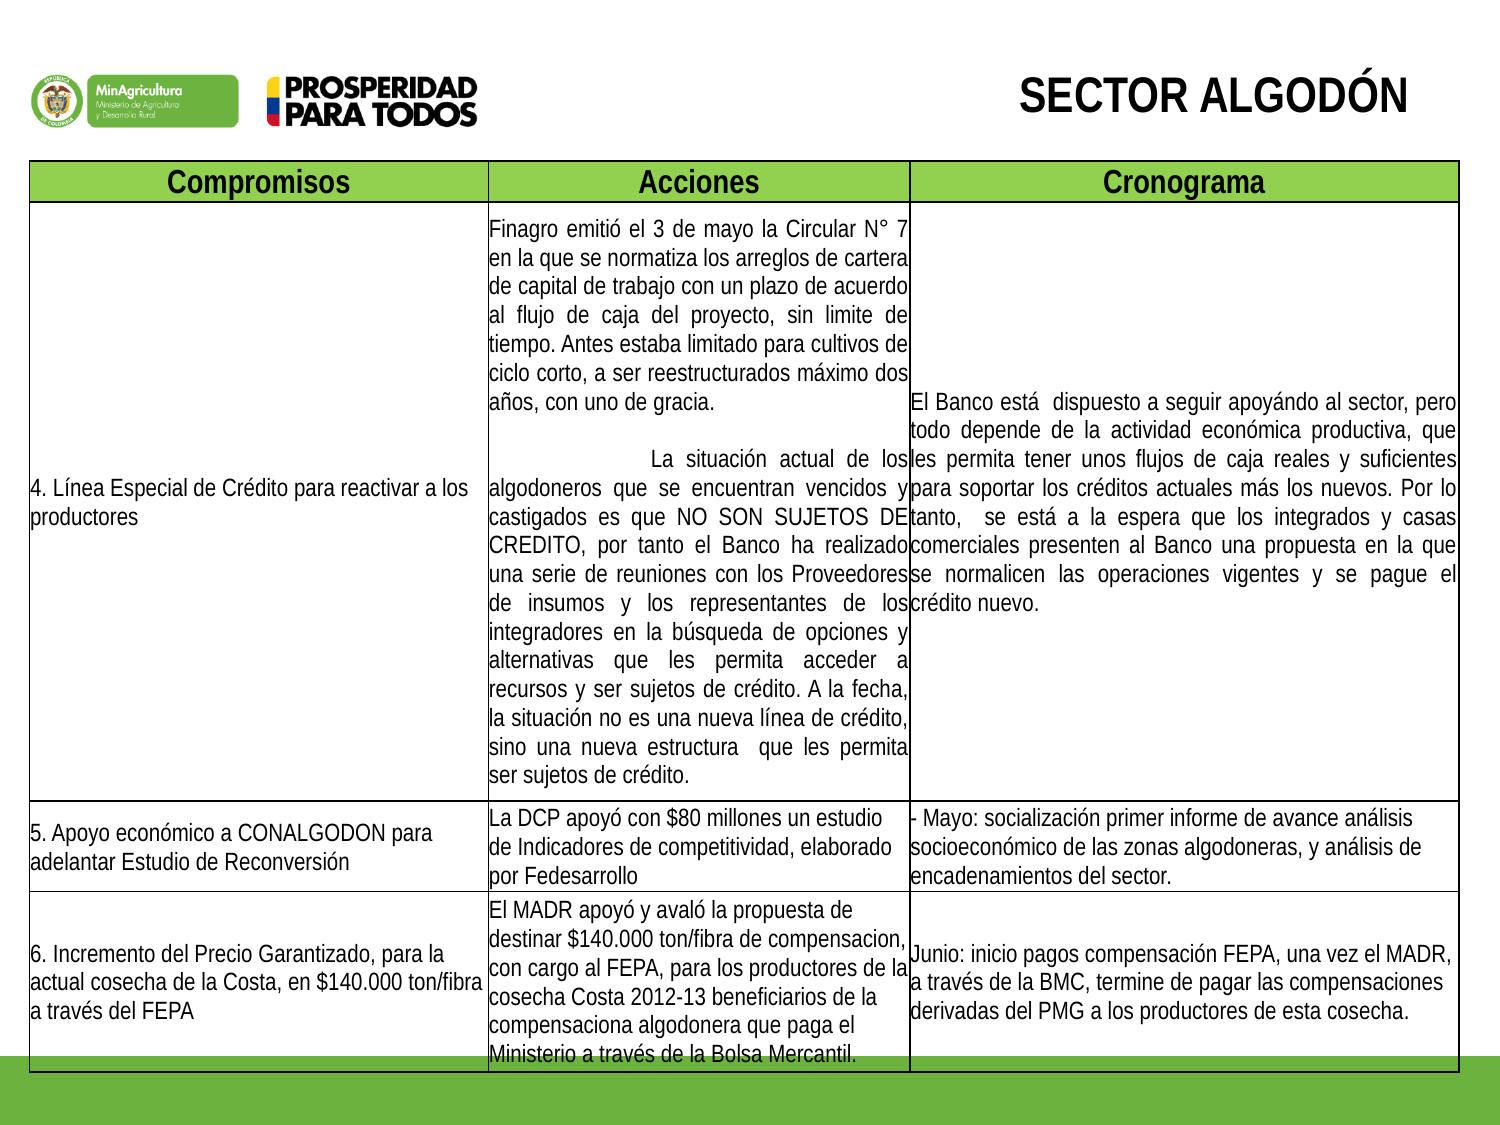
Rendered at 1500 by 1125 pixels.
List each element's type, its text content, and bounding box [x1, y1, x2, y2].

text_box SECTOR ALGODÓN [744, 55, 1424, 131]
text_box [0, 1056, 1500, 1125]
table_cell El MADR apoyó y avaló la propuesta de destinar $140.000 ton/fibra de compensacion, con cargo al FEPA, para los productores de la cosecha Costa 2012-13 beneficiarios de la compensaciona algodonera que paga el Ministerio a través de la Bolsa Mercantil. [489, 892, 909, 1071]
table_header Acciones [489, 162, 909, 201]
table_cell 4. Línea Especial de Crédito para reactivar a los productores [30, 203, 488, 800]
table_header Cronograma [911, 162, 1458, 201]
table_cell - Mayo: socialización primer informe de avance análisis socioeconómico de las zonas algodoneras, y análisis de encadenamientos del sector. [911, 802, 1458, 891]
table_cell El Banco está dispuesto a seguir apoyándo al sector, pero todo depende de la actividad económica productiva, que les permita tener unos flujos de caja reales y suficientes para soportar los créditos actuales más los nuevos. Por lo tanto, se está a la espera que los integrados y casas comerciales presenten al Banco una propuesta en la que se normalicen las operaciones vigentes y se pague el crédito nuevo. [911, 203, 1458, 800]
table_cell Finagro emitió el 3 de mayo la Circular N° 7 en la que se normatiza los arreglos de cartera de capital de trabajo con un plazo de acuerdo al flujo de caja del proyecto, sin limite de tiempo. Antes estaba limitado para cultivos de ciclo corto, a ser reestructurados máximo dos años, con uno de gracia. La situación actual de los algodoneros que se encuentran vencidos y castigados es que NO SON SUJETOS DE CREDITO, por tanto el Banco ha realizado una serie de reuniones con los Proveedores de insumos y los representantes de los integradores en la búsqueda de opciones y alternativas que les permita acceder a recursos y ser sujetos de crédito. A la fecha, la situación no es una nueva línea de crédito, sino una nueva estructura que les permita ser sujetos de crédito. [489, 203, 909, 800]
table_cell 6. Incremento del Precio Garantizado, para la actual cosecha de la Costa, en $140.000 ton/fibra a través del FEPA [30, 892, 488, 1071]
table_cell 5. Apoyo económico a CONALGODON para adelantar Estudio de Reconversión [30, 802, 488, 891]
picture [29, 69, 243, 132]
table_cell La DCP apoyó con $80 millones un estudio de Indicadores de competitividad, elaborado por Fedesarrollo [489, 802, 909, 891]
picture [254, 66, 485, 135]
table_cell Junio: inicio pagos compensación FEPA, una vez el MADR, a través de la BMC, termine de pagar las compensaciones derivadas del PMG a los productores de esta cosecha. [911, 892, 1458, 1071]
table_header Compromisos [30, 162, 488, 201]
